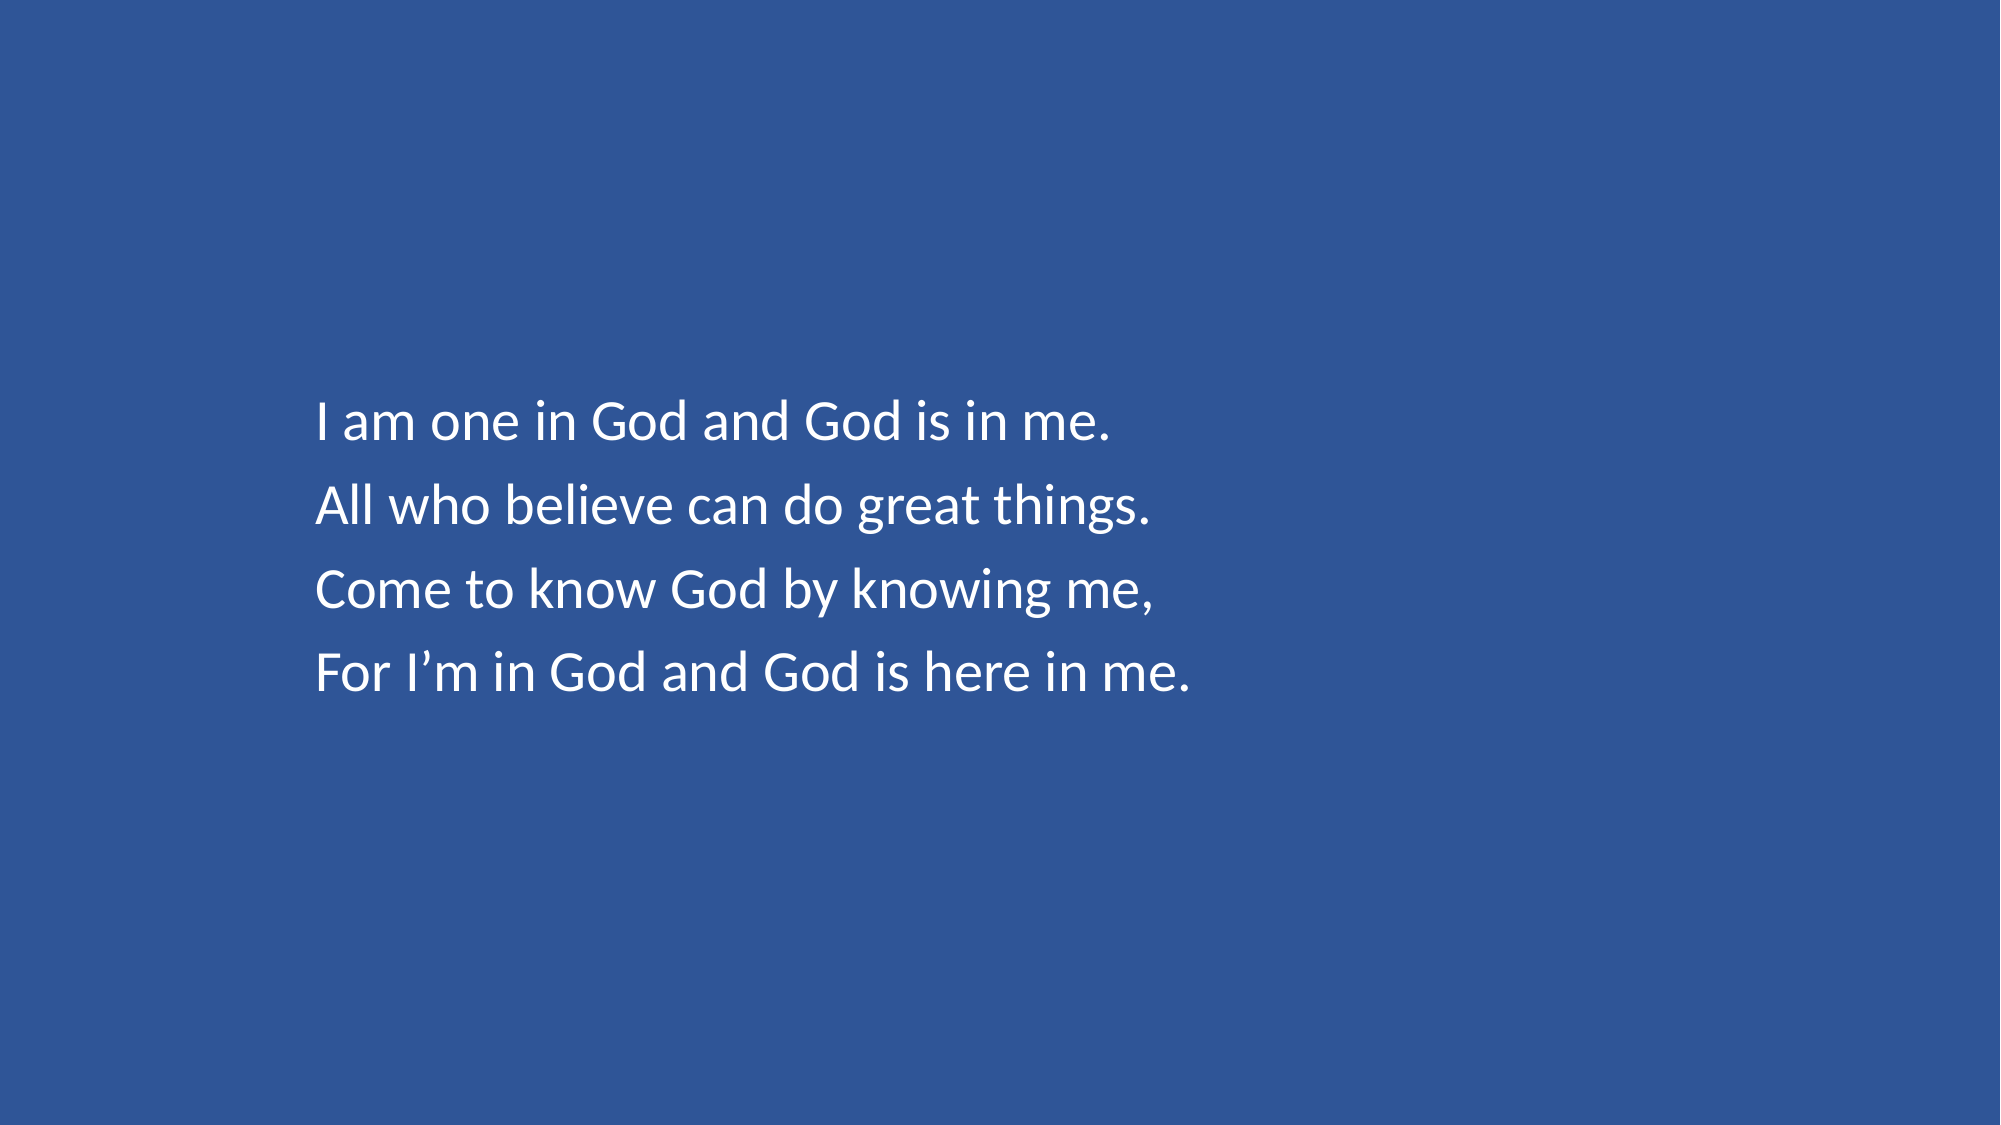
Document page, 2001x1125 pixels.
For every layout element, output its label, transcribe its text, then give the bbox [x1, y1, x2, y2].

list I am one in God and God is in me. All who believe can do great things. Come to know God by knowing me, For I’m in God and God is here in me. [300, 383, 1700, 742]
